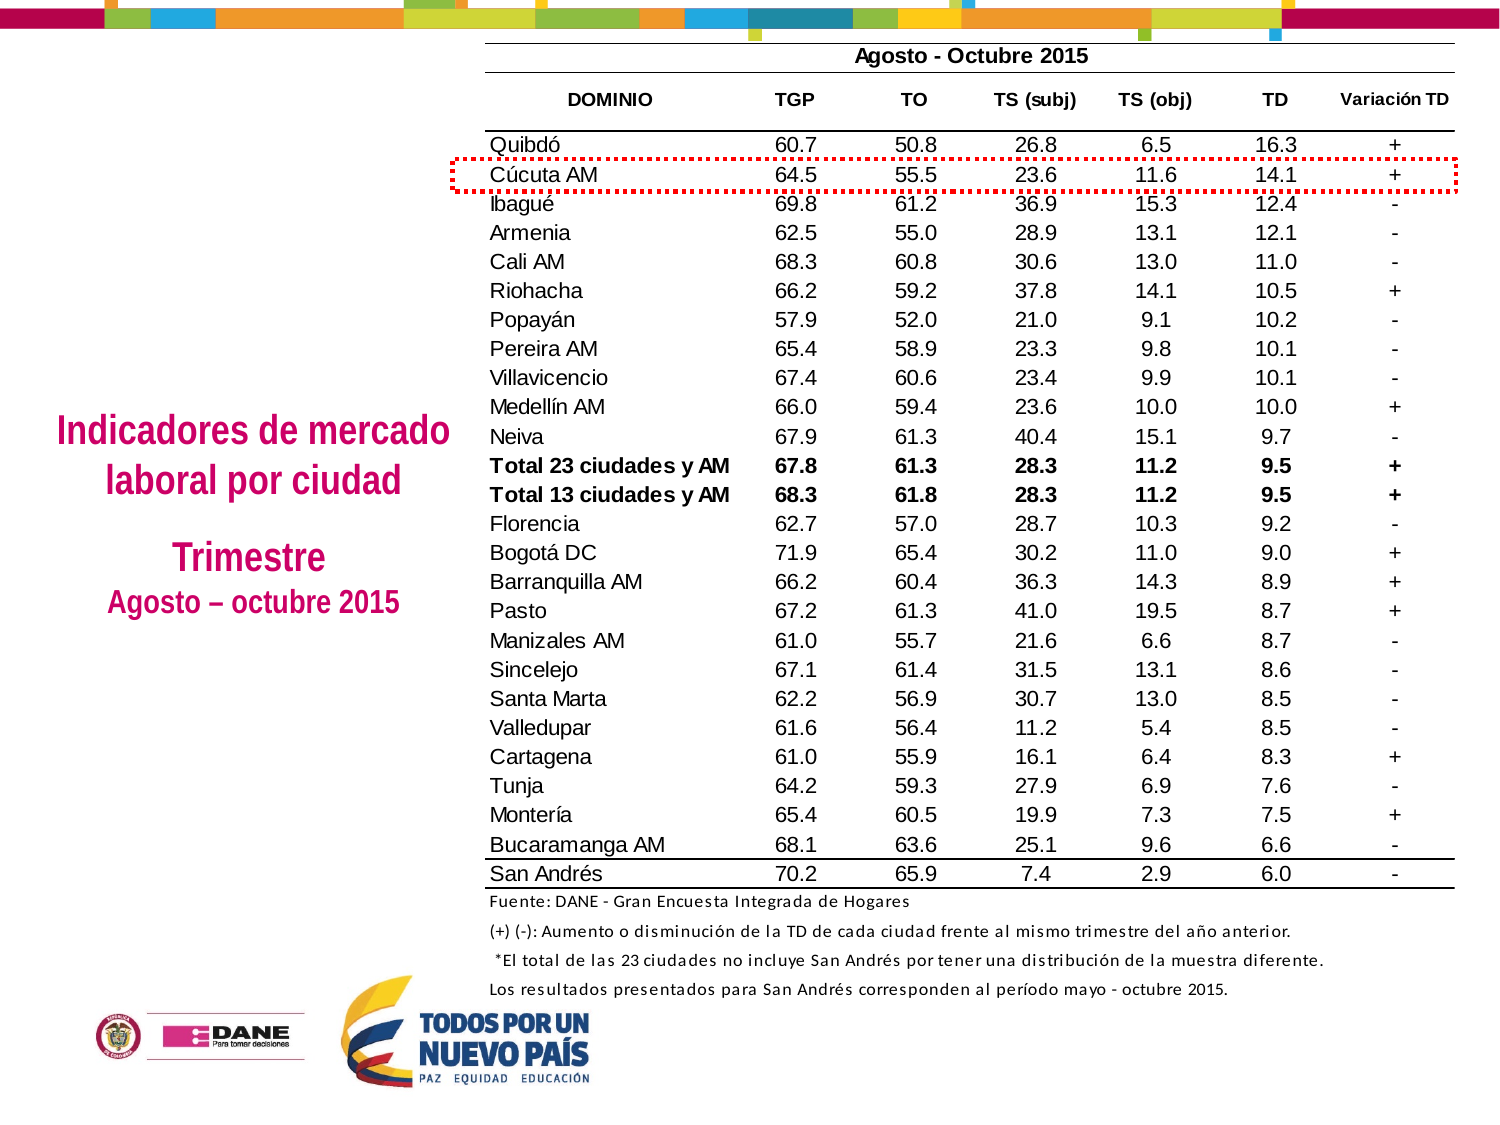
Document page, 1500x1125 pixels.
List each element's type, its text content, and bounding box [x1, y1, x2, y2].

picture [0, 0, 1500, 41]
text_box Indicadores de mercado laboral por ciudad Trimestre Agosto – octubre 2015 [29, 395, 479, 628]
picture [52, 42, 1457, 1118]
text_box [450, 157, 479, 194]
